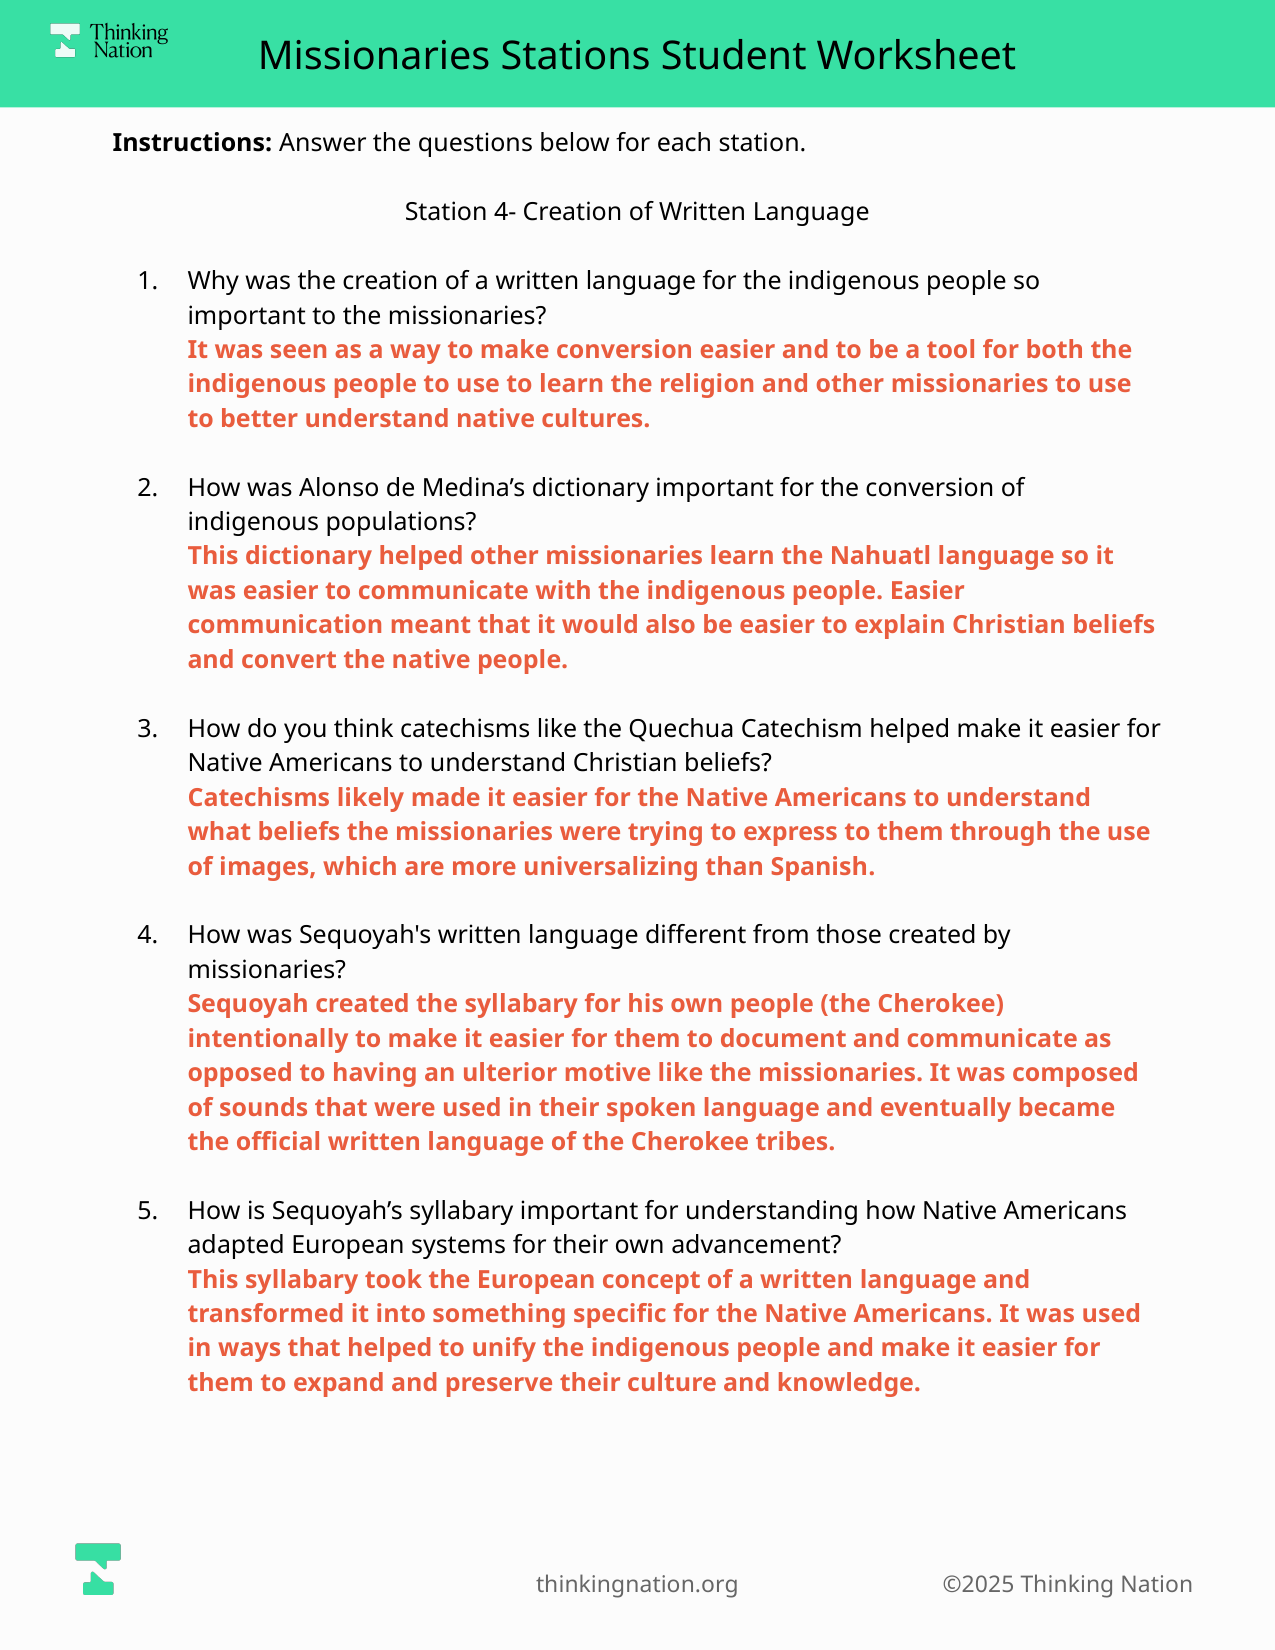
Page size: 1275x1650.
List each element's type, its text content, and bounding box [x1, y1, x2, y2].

text_box ©2025 Thinking Nation [907, 1553, 1210, 1605]
text_box Instructions: Answer the questions below for each station. Station 4- Creation of Written Language Why was the creation of a written language for the indigenous people so important to the missionaries? It was seen as a way to make conversion easier and to be a tool for both the indigenous people to use to learn the religion and other missionaries to use to better understand native cultures. How was Alonso de Medina’s dictionary important for the conversion of indigenous populations? This dictionary helped other missionaries learn the Nahuatl language so it was easier to communicate with the indigenous people. Easier communication meant that it would also be easier to explain Christian beliefs and convert the native people. How do you think catechisms like the Quechua Catechism helped make it easier for Native Americans to understand Christian beliefs? Catechisms likely made it easier for the Native Americans to understand what beliefs the missionaries were trying to express to them through the use of images, which are more universalizing than Spanish. How was Sequoyah's written language different from those created by missionaries? Sequoyah created the syllabary for his own people (the Cherokee) intentionally to make it easier for them to document and communicate as opposed to having an ulterior motive like the missionaries. It was composed of sounds that were used in their spoken language and eventually became the official written language of the Cherokee tribes. How is Sequoyah’s syllabary important for understanding how Native Americans adapted European systems for their own advancement? This syllabary took the European concept of a written language and transformed it into something specific for the Native Americans. It was used in ways that helped to unify the indigenous people and make it easier for them to expand and preserve their culture and knowledge. [97, 107, 1178, 1412]
text_box thinkingnation.org [486, 1553, 789, 1605]
picture [62, 1533, 134, 1605]
picture [36, 12, 172, 69]
text_box Missionaries Stations Student Worksheet [0, 0, 1275, 108]
